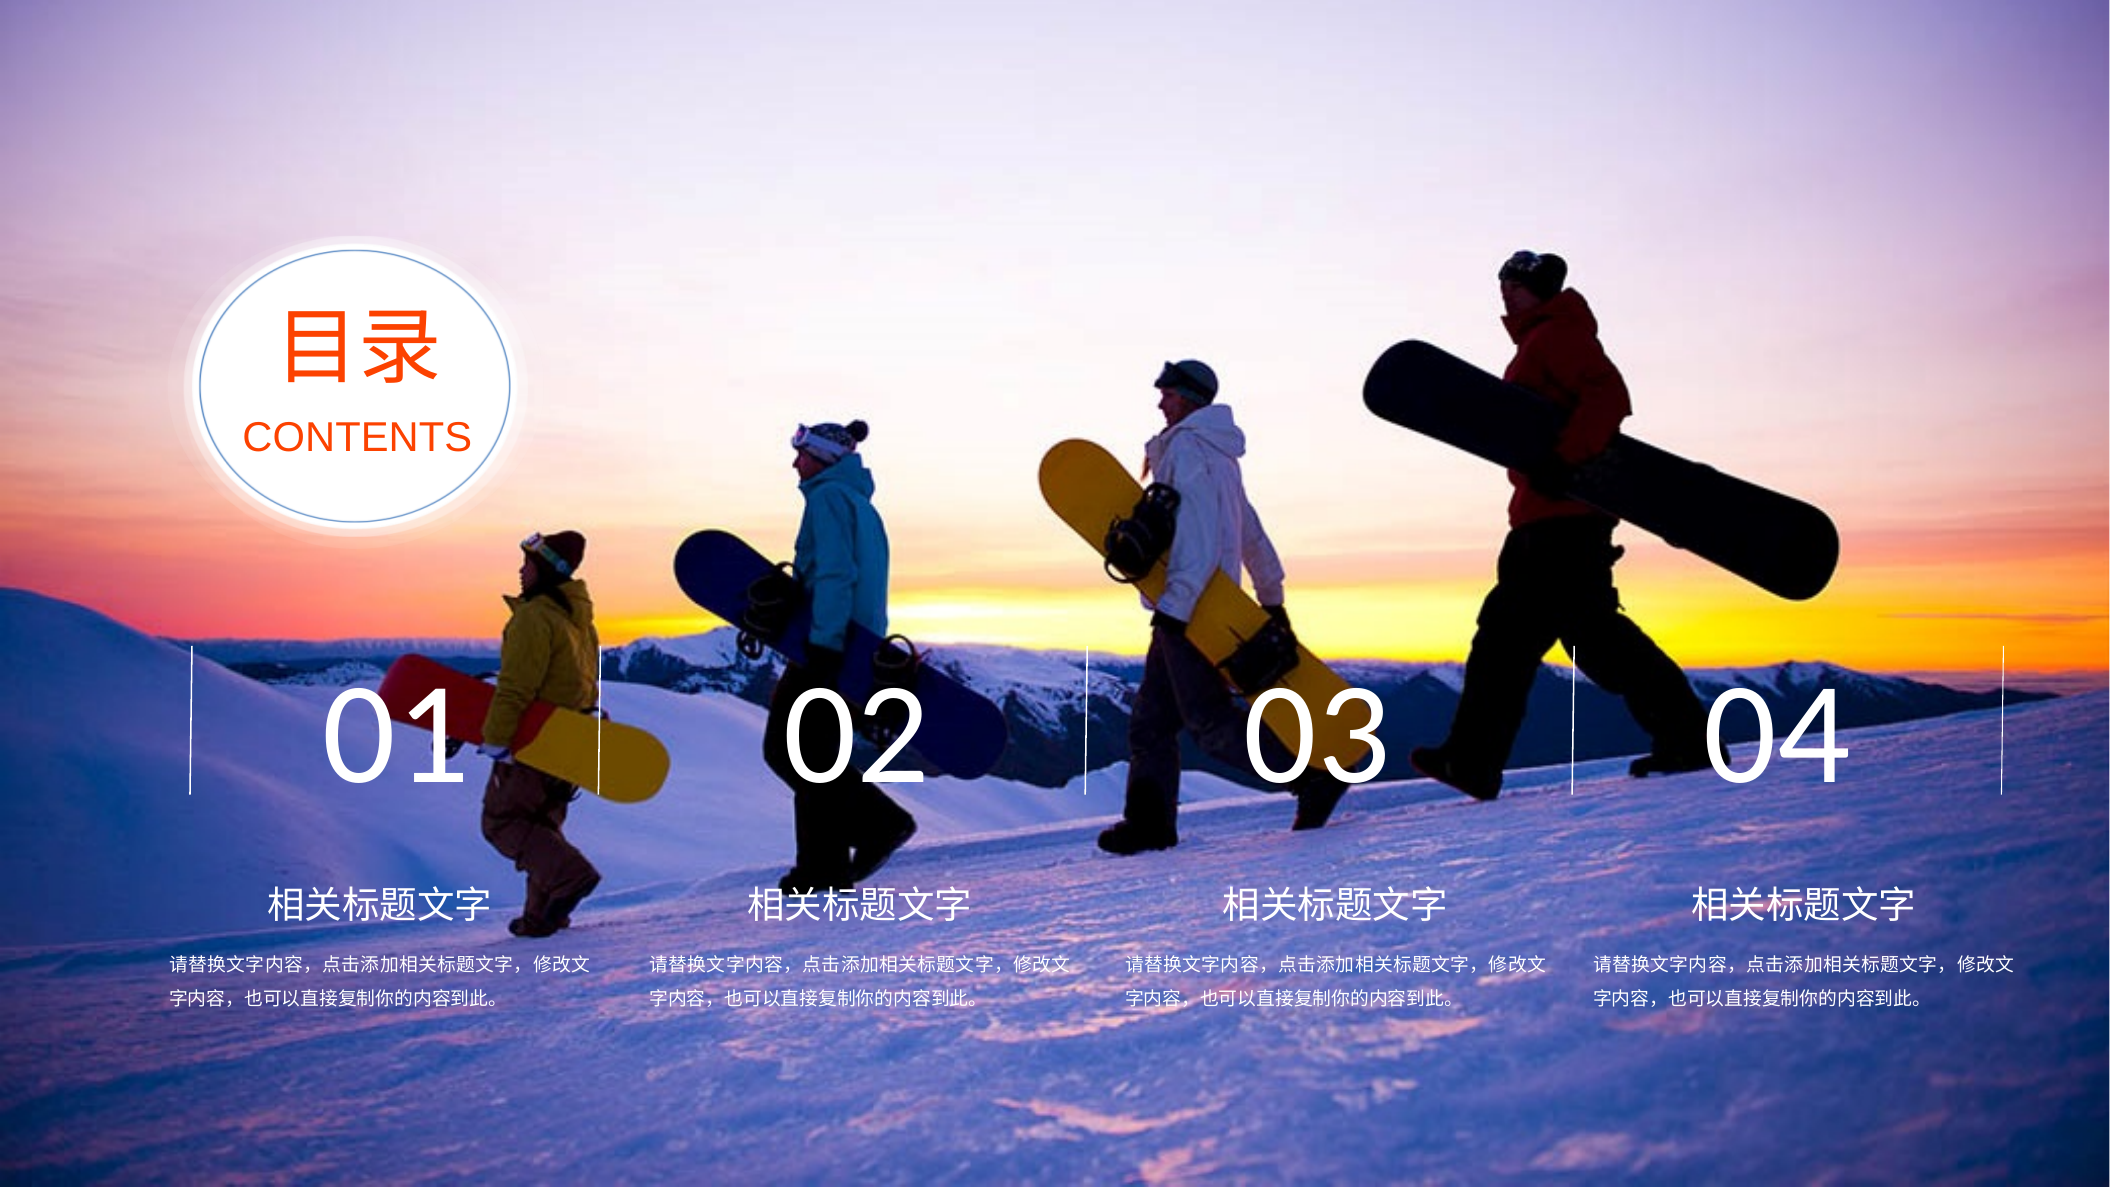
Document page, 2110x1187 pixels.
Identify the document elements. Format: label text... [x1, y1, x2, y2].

text_box 相关标题文字 [241, 873, 517, 934]
text_box 01 [279, 630, 513, 820]
text_box 请替换文字内容，点击添加相关标题文字，修改文字内容，也可以直接复制你的内容到此。 [634, 934, 1085, 1017]
text_box 请替换文字内容，点击添加相关标题文字，修改文字内容，也可以直接复制你的内容到此。 [1578, 934, 2029, 1017]
text_box 请替换文字内容，点击添加相关标题文字，修改文字内容，也可以直接复制你的内容到此。 [1110, 934, 1561, 1017]
text_box 相关标题文字 [722, 873, 998, 934]
text_box 相关标题文字 [1666, 873, 1941, 934]
text_box 04 [1660, 630, 1894, 820]
text_box 02 [740, 630, 974, 820]
picture [157, 215, 572, 555]
text_box [0, 0, 2110, 1187]
text_box 相关标题文字 [1197, 873, 1473, 934]
text_box 03 [1200, 630, 1435, 820]
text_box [189, 645, 193, 795]
text_box 请替换文字内容，点击添加相关标题文字，修改文字内容，也可以直接复制你的内容到此。 [154, 934, 605, 1017]
